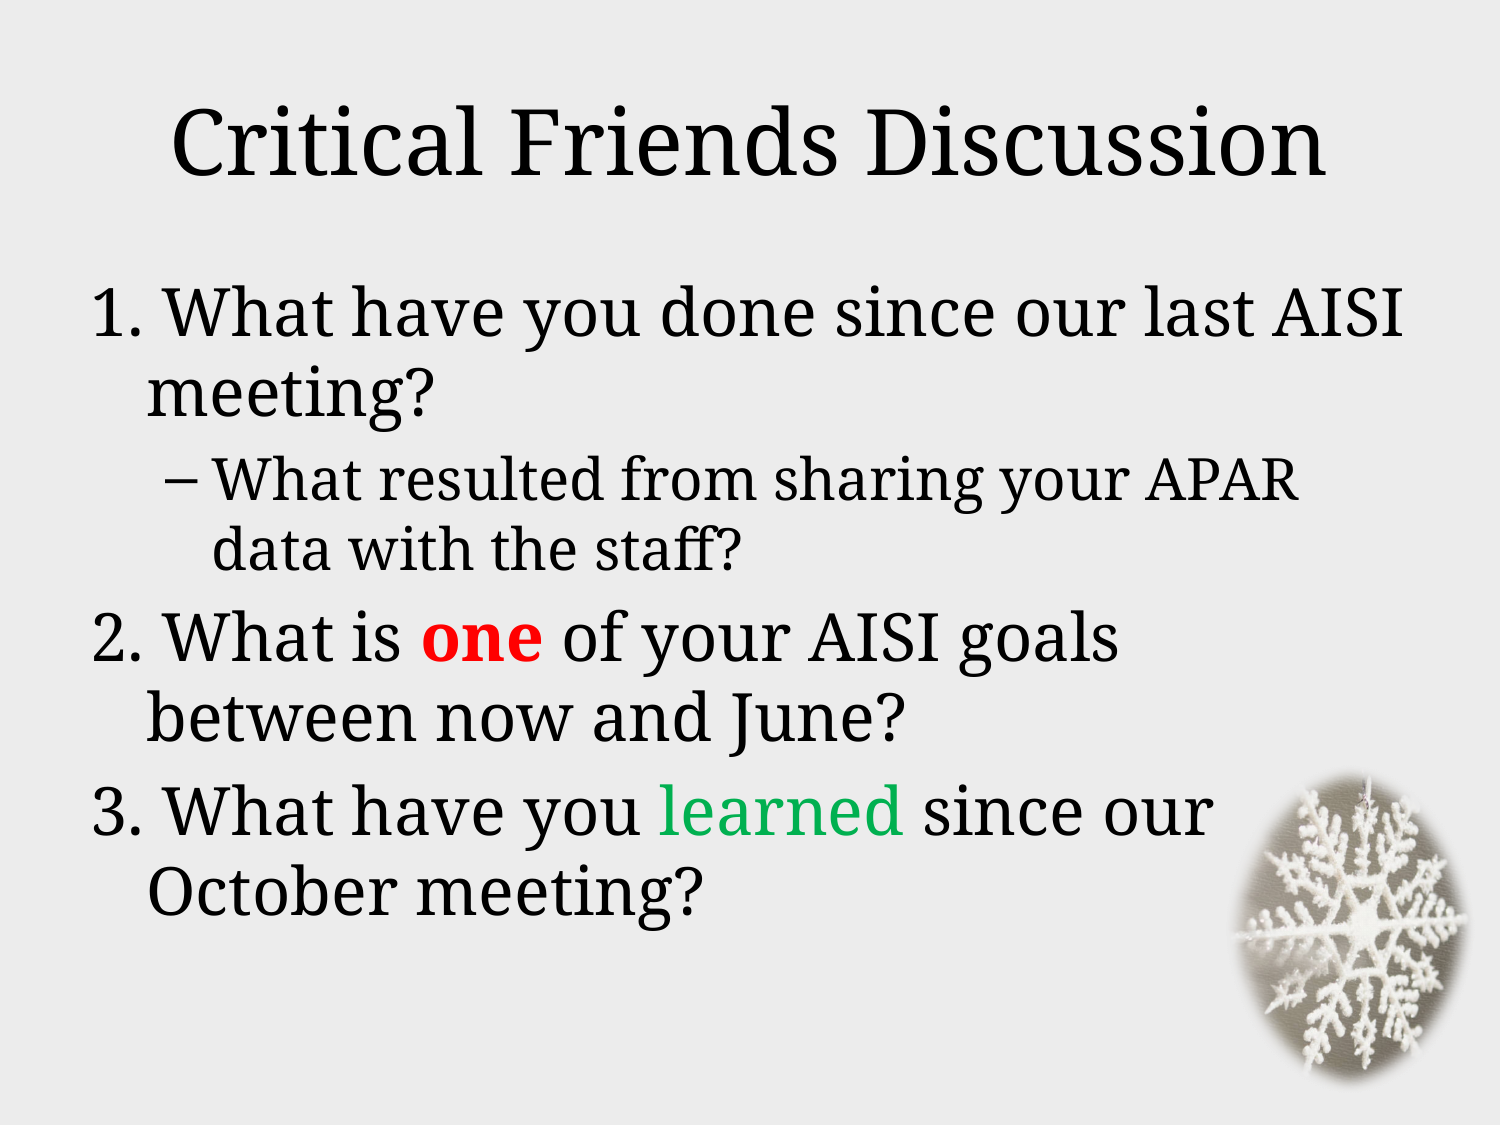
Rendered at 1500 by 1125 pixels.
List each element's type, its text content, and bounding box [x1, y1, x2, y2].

list 1. What have you done since our last AISI meeting? What resulted from sharing your APAR data with the staff? 2. What is one of your AISI goals between now and June? 3. What have you learned since our October meeting? [75, 262, 1425, 1005]
picture [1270, 844, 1452, 1070]
title Critical Friends Discussion [75, 45, 1425, 233]
